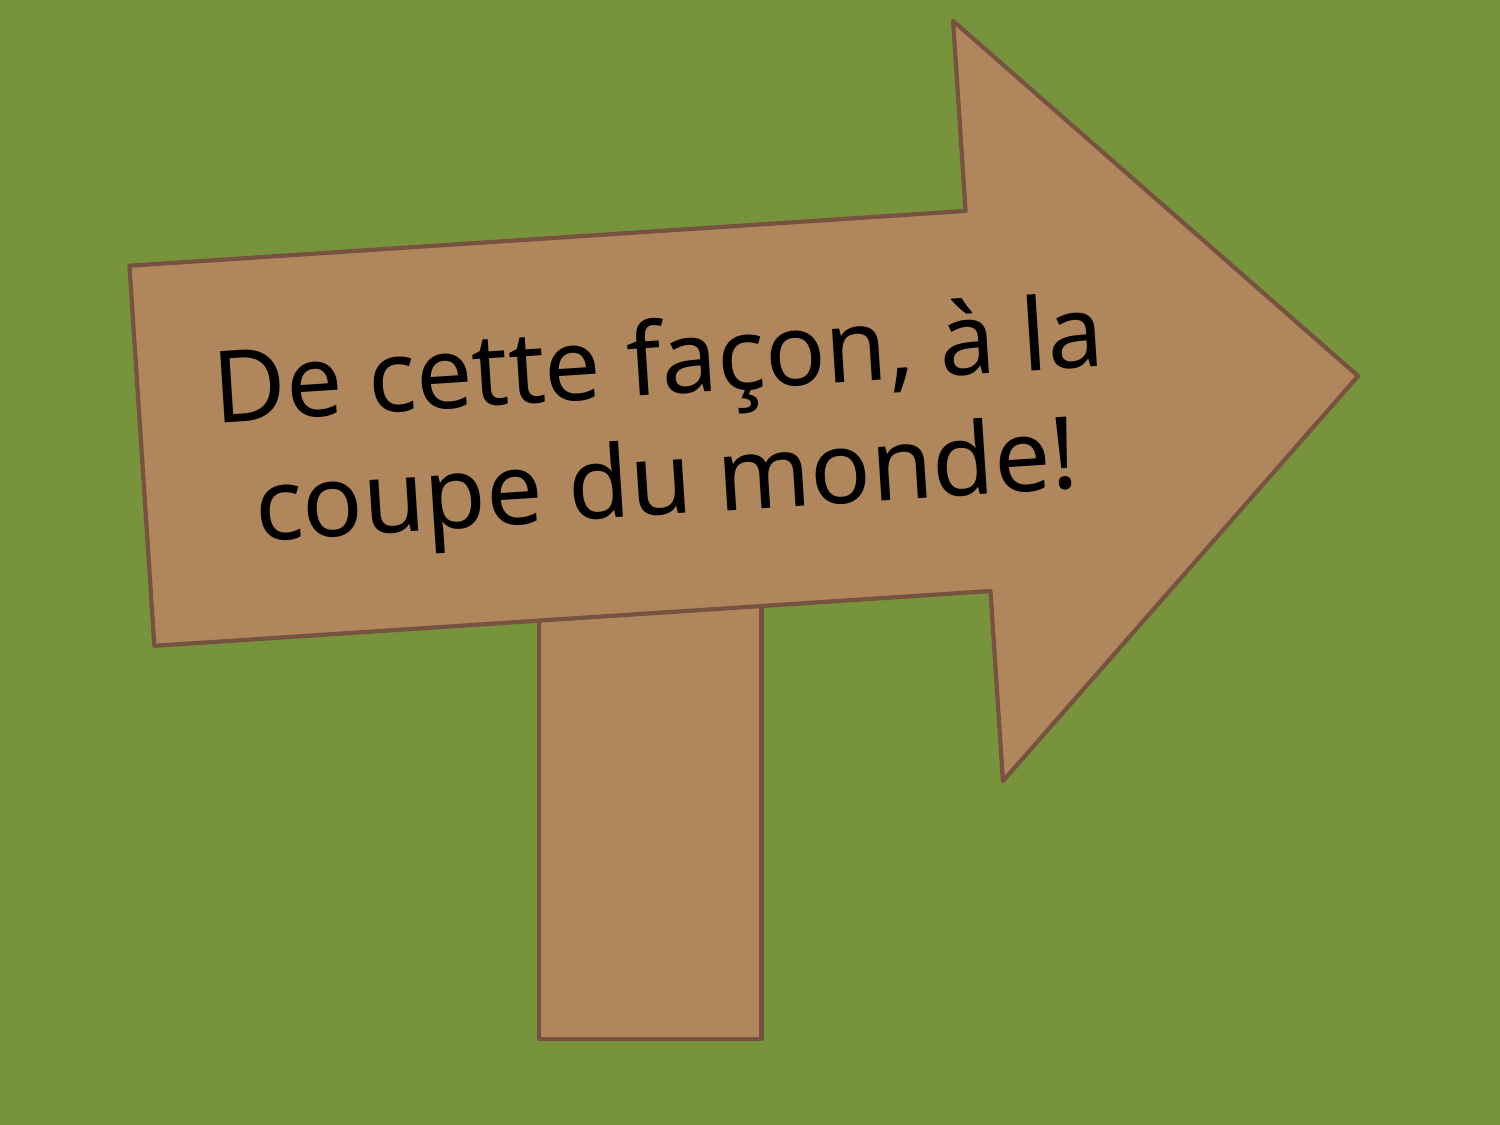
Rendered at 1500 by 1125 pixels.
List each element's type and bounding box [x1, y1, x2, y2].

text_box [140, 34, 1360, 1040]
